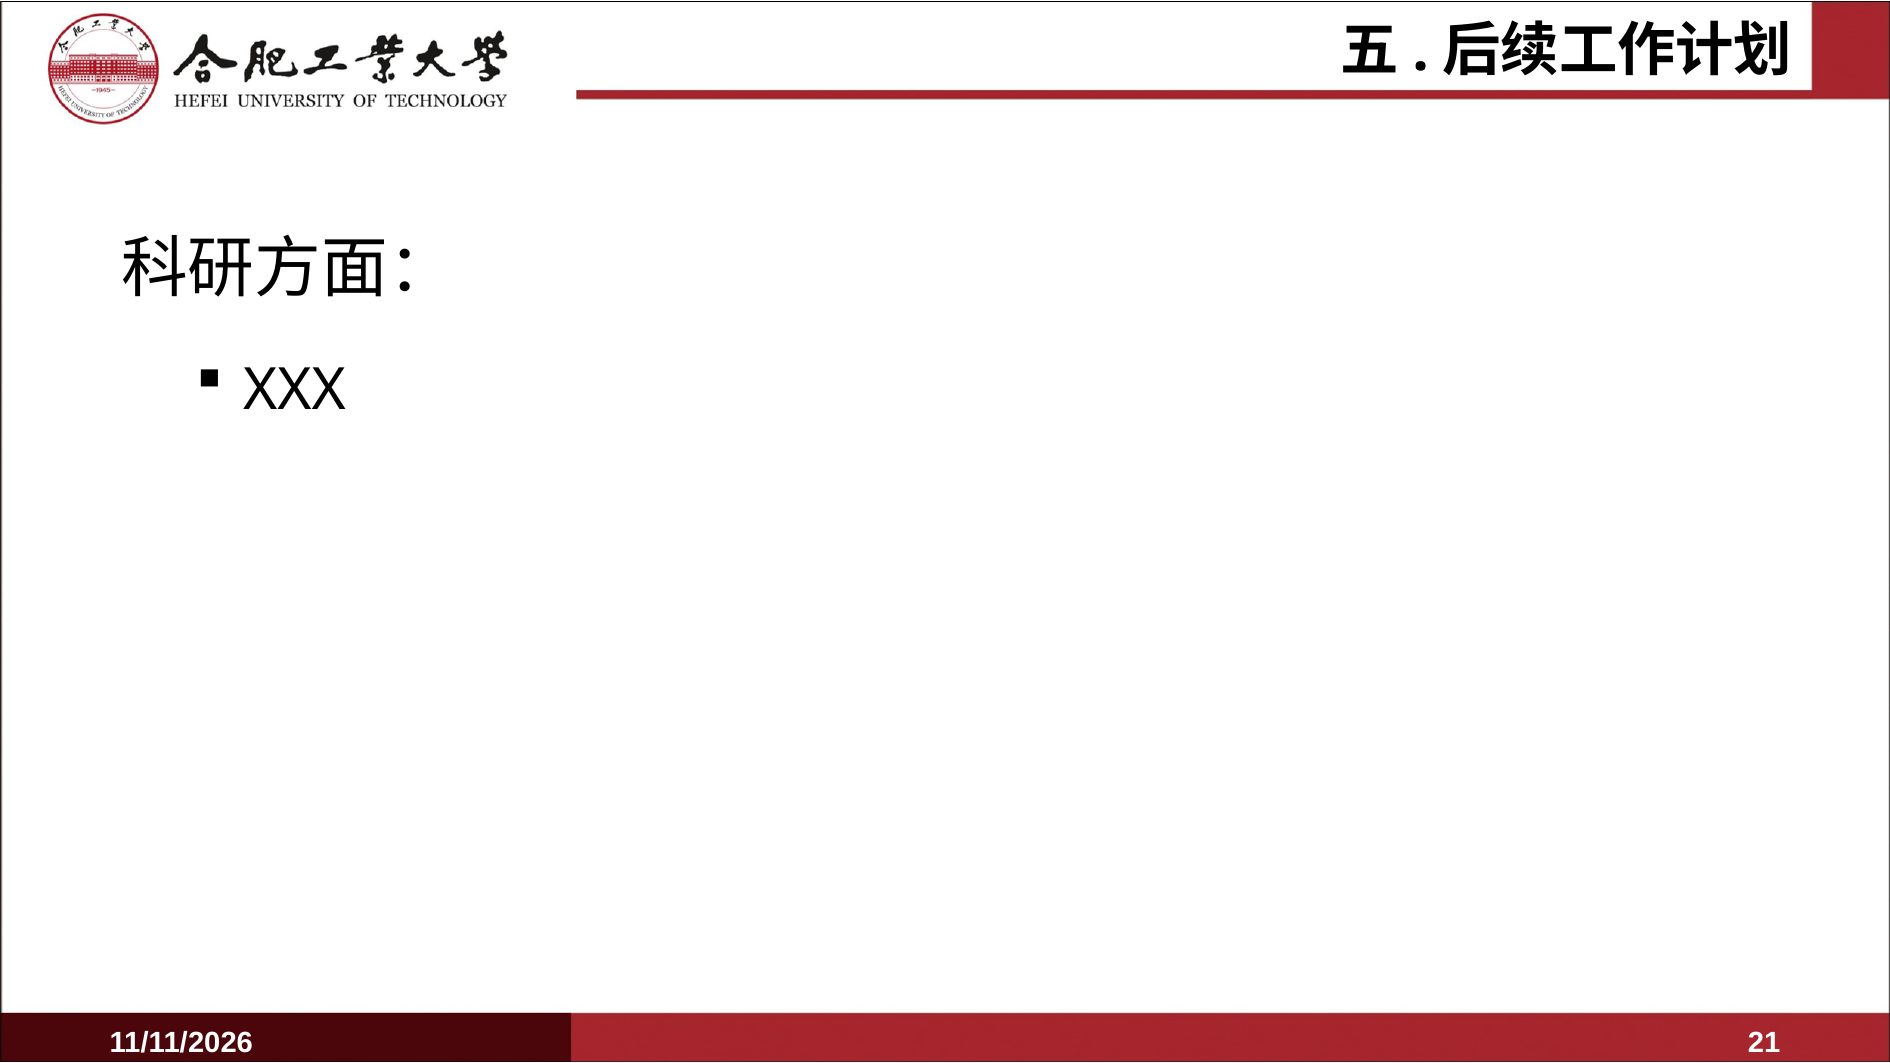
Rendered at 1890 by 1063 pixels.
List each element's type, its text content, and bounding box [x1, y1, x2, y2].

title 五.后续工作计划 [587, 0, 1808, 95]
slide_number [94, 1015, 536, 1063]
slide_number 20 [1354, 1015, 1796, 1063]
list 科研方面： XXX [106, 177, 1808, 922]
picture [0, 1, 1890, 1062]
